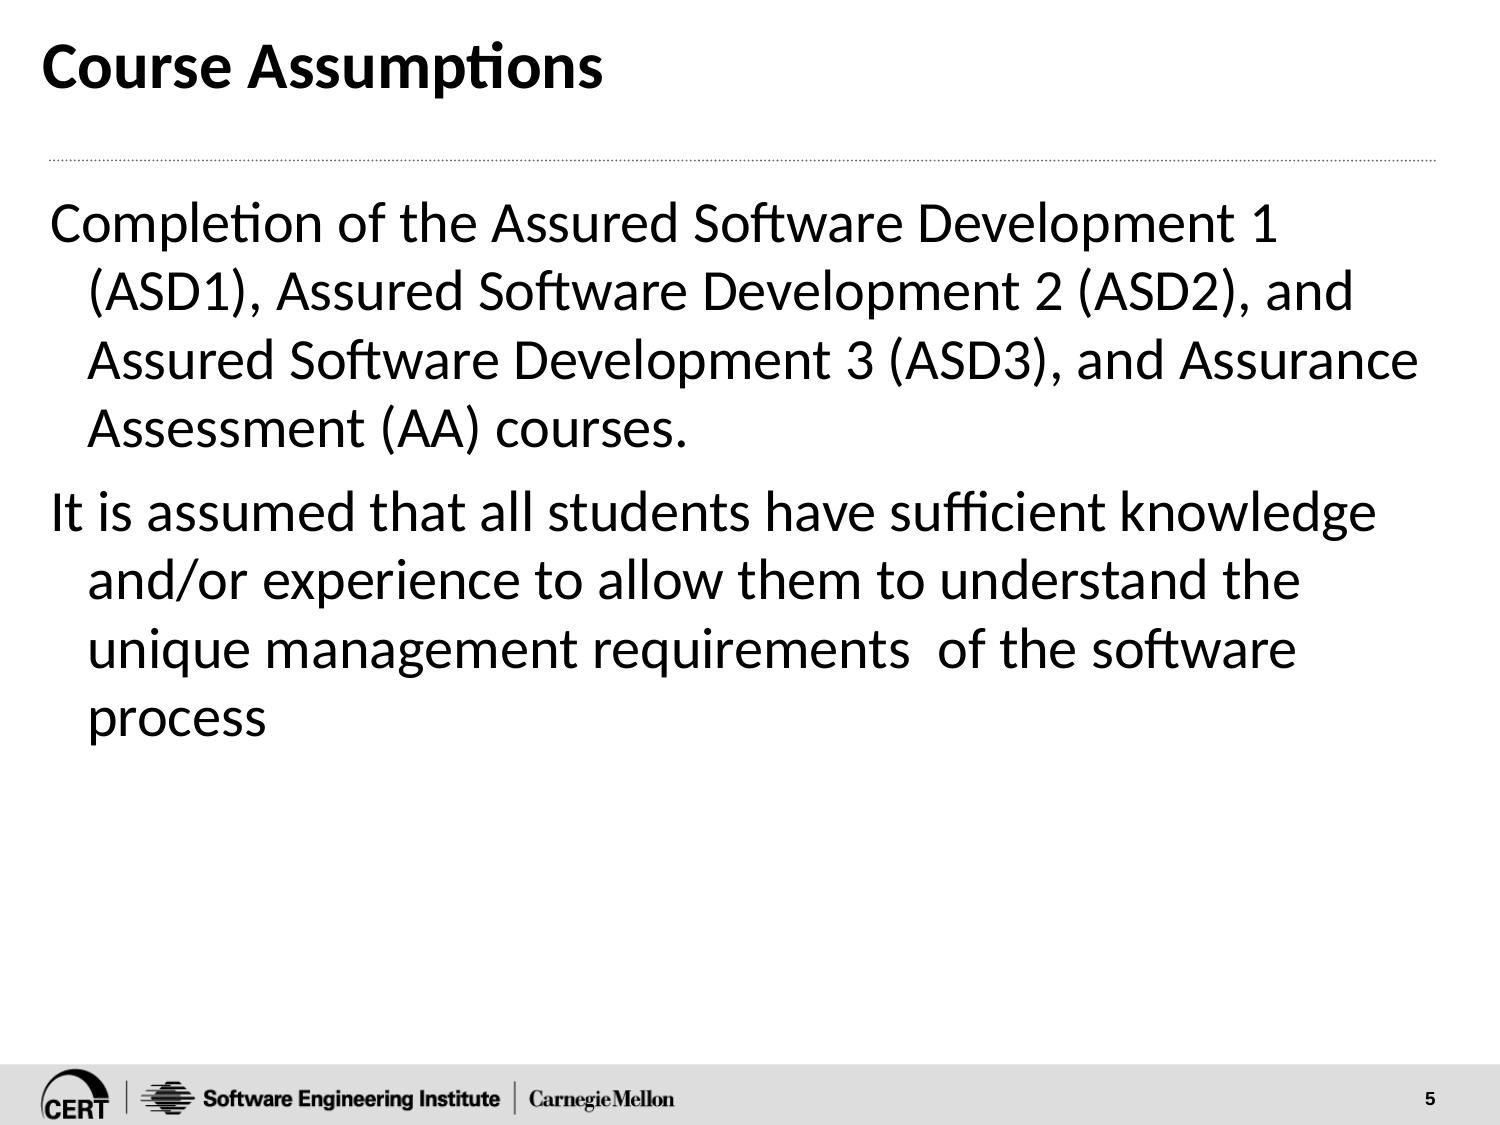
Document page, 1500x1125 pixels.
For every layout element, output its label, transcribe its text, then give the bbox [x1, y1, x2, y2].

title Course Assumptions [42, 37, 1434, 155]
list Completion of the Assured Software Development 1 (ASD1), Assured Software Development 2 (ASD2), and Assured Software Development 3 (ASD3), and Assurance Assessment (AA) courses. It is assumed that all students have sufficient knowledge and/or experience to allow them to understand the unique management requirements of the software process [49, 187, 1438, 1001]
picture [24, 1065, 688, 1125]
